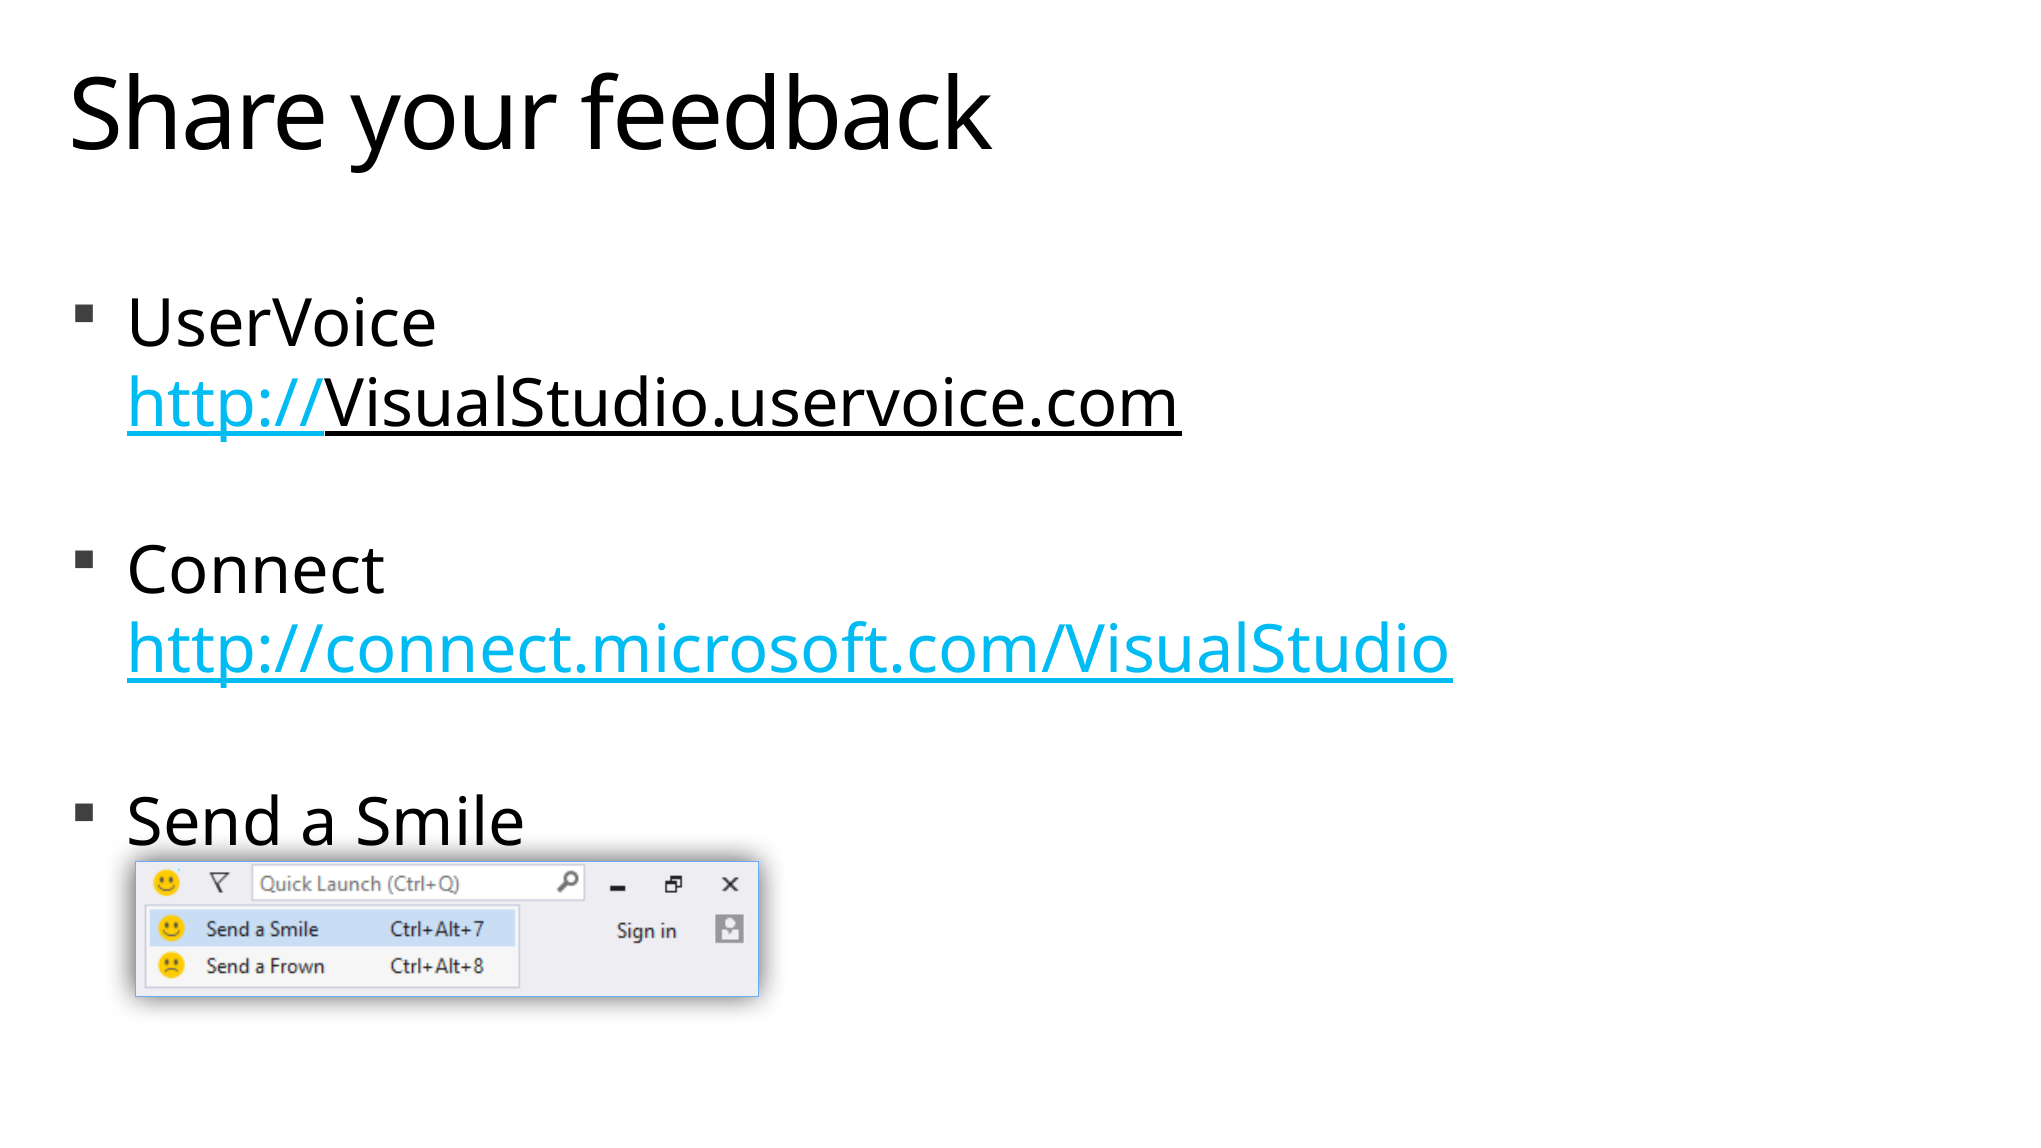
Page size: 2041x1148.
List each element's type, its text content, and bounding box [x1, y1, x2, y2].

list UserVoice http://VisualStudio.uservoice.com Connect http://connect.microsoft.com/VisualStudio Send a Smile [46, 273, 1996, 1099]
title Share your feedback [45, 48, 1996, 199]
picture [134, 861, 759, 997]
